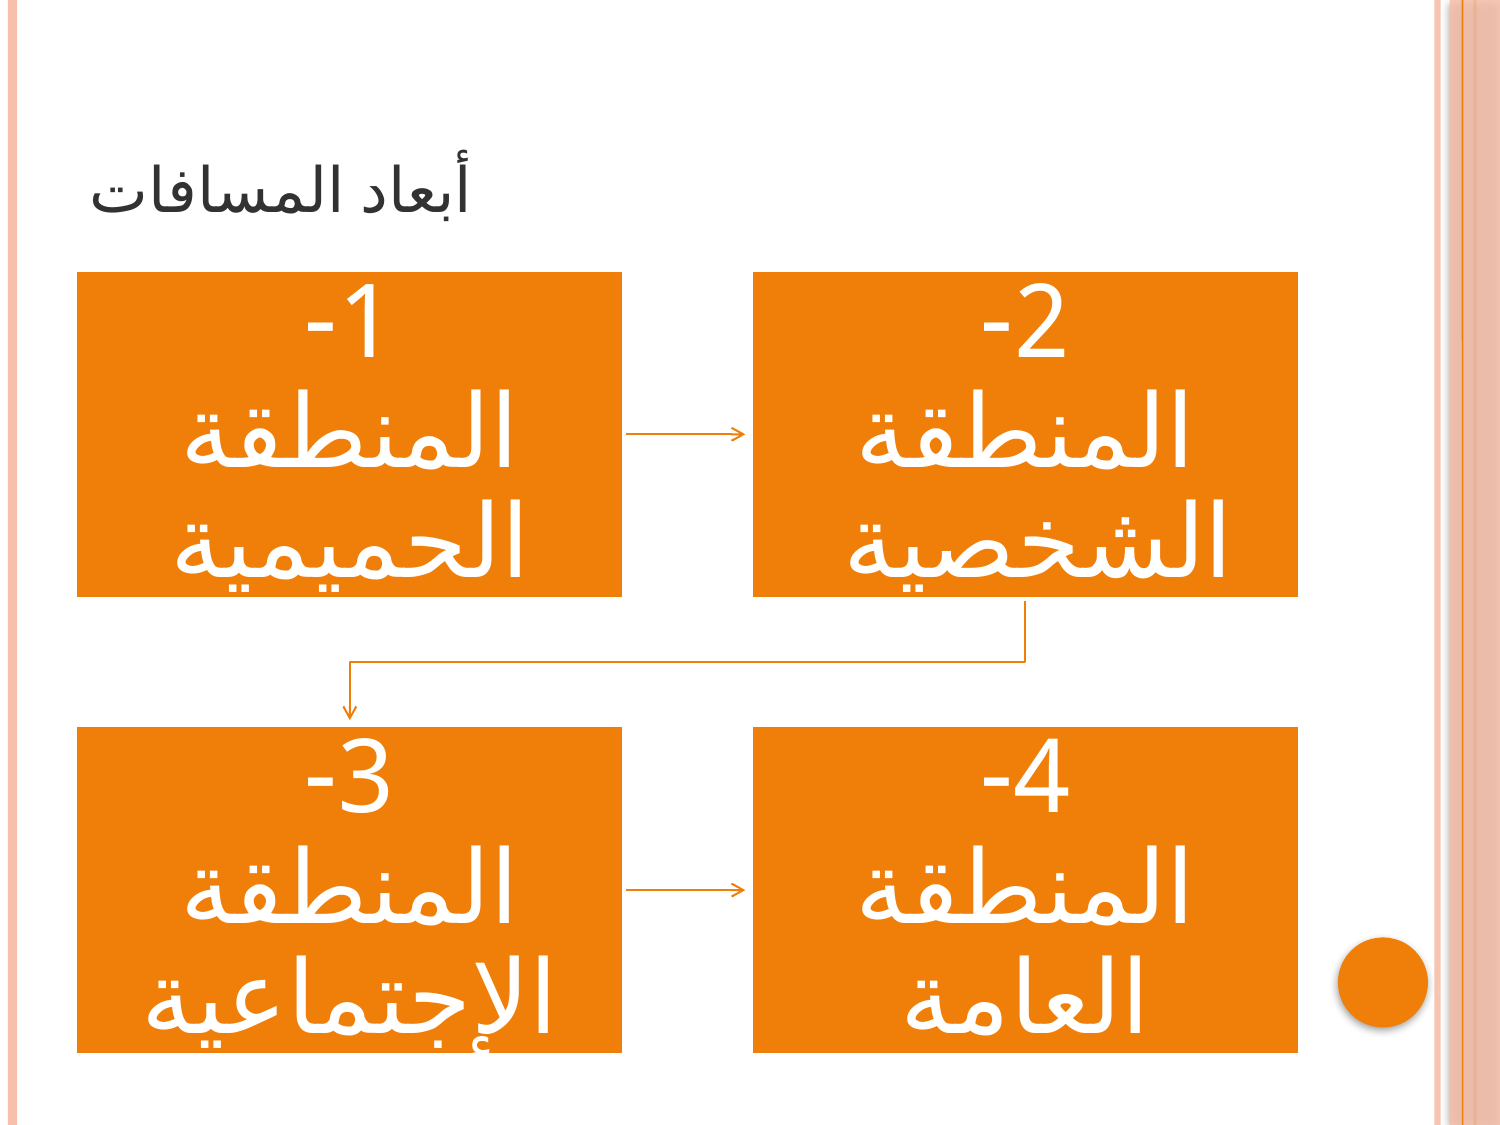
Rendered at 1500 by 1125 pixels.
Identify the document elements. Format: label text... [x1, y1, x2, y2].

title أبعاد المسافات [75, 45, 1300, 233]
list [74, 261, 1301, 1063]
